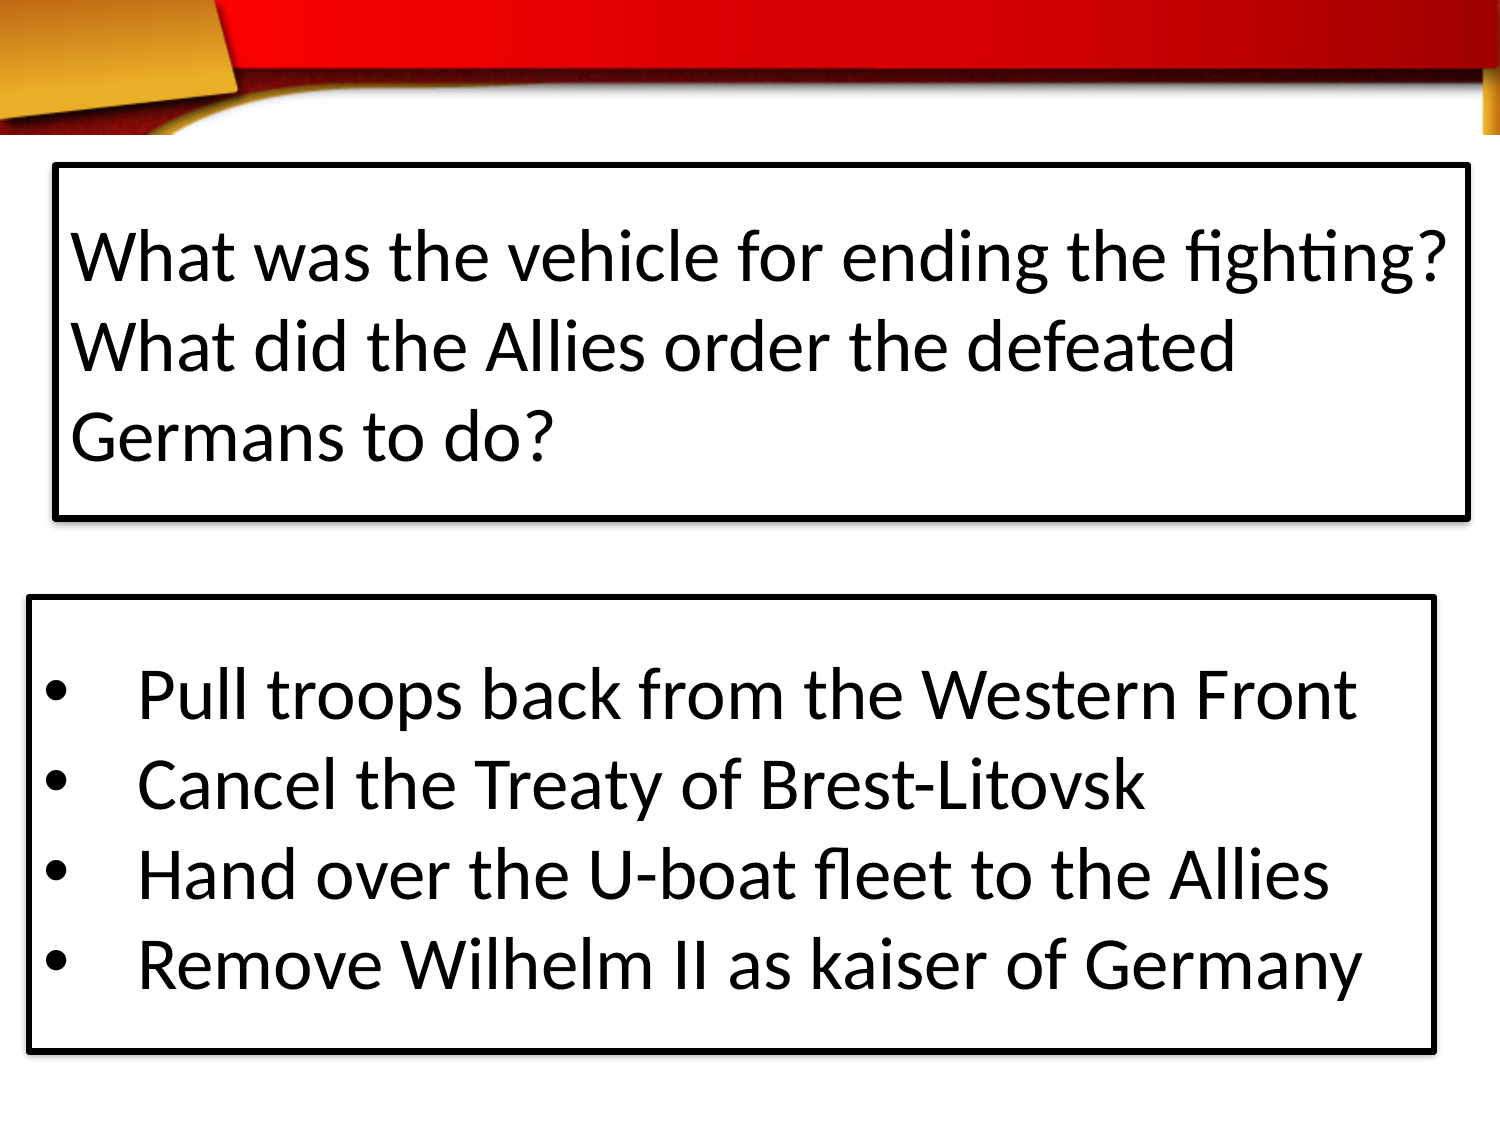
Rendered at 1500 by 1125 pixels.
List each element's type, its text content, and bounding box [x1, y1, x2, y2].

text_box What was the vehicle for ending the fighting? What did the Allies order the defeated Germans to do? [55, 164, 1469, 519]
picture [0, 0, 1500, 135]
text_box Pull troops back from the Western Front Cancel the Treaty of Brest-Litovsk Hand over the U-boat fleet to the Allies Remove Wilhelm II as kaiser of Germany [28, 596, 1435, 1052]
